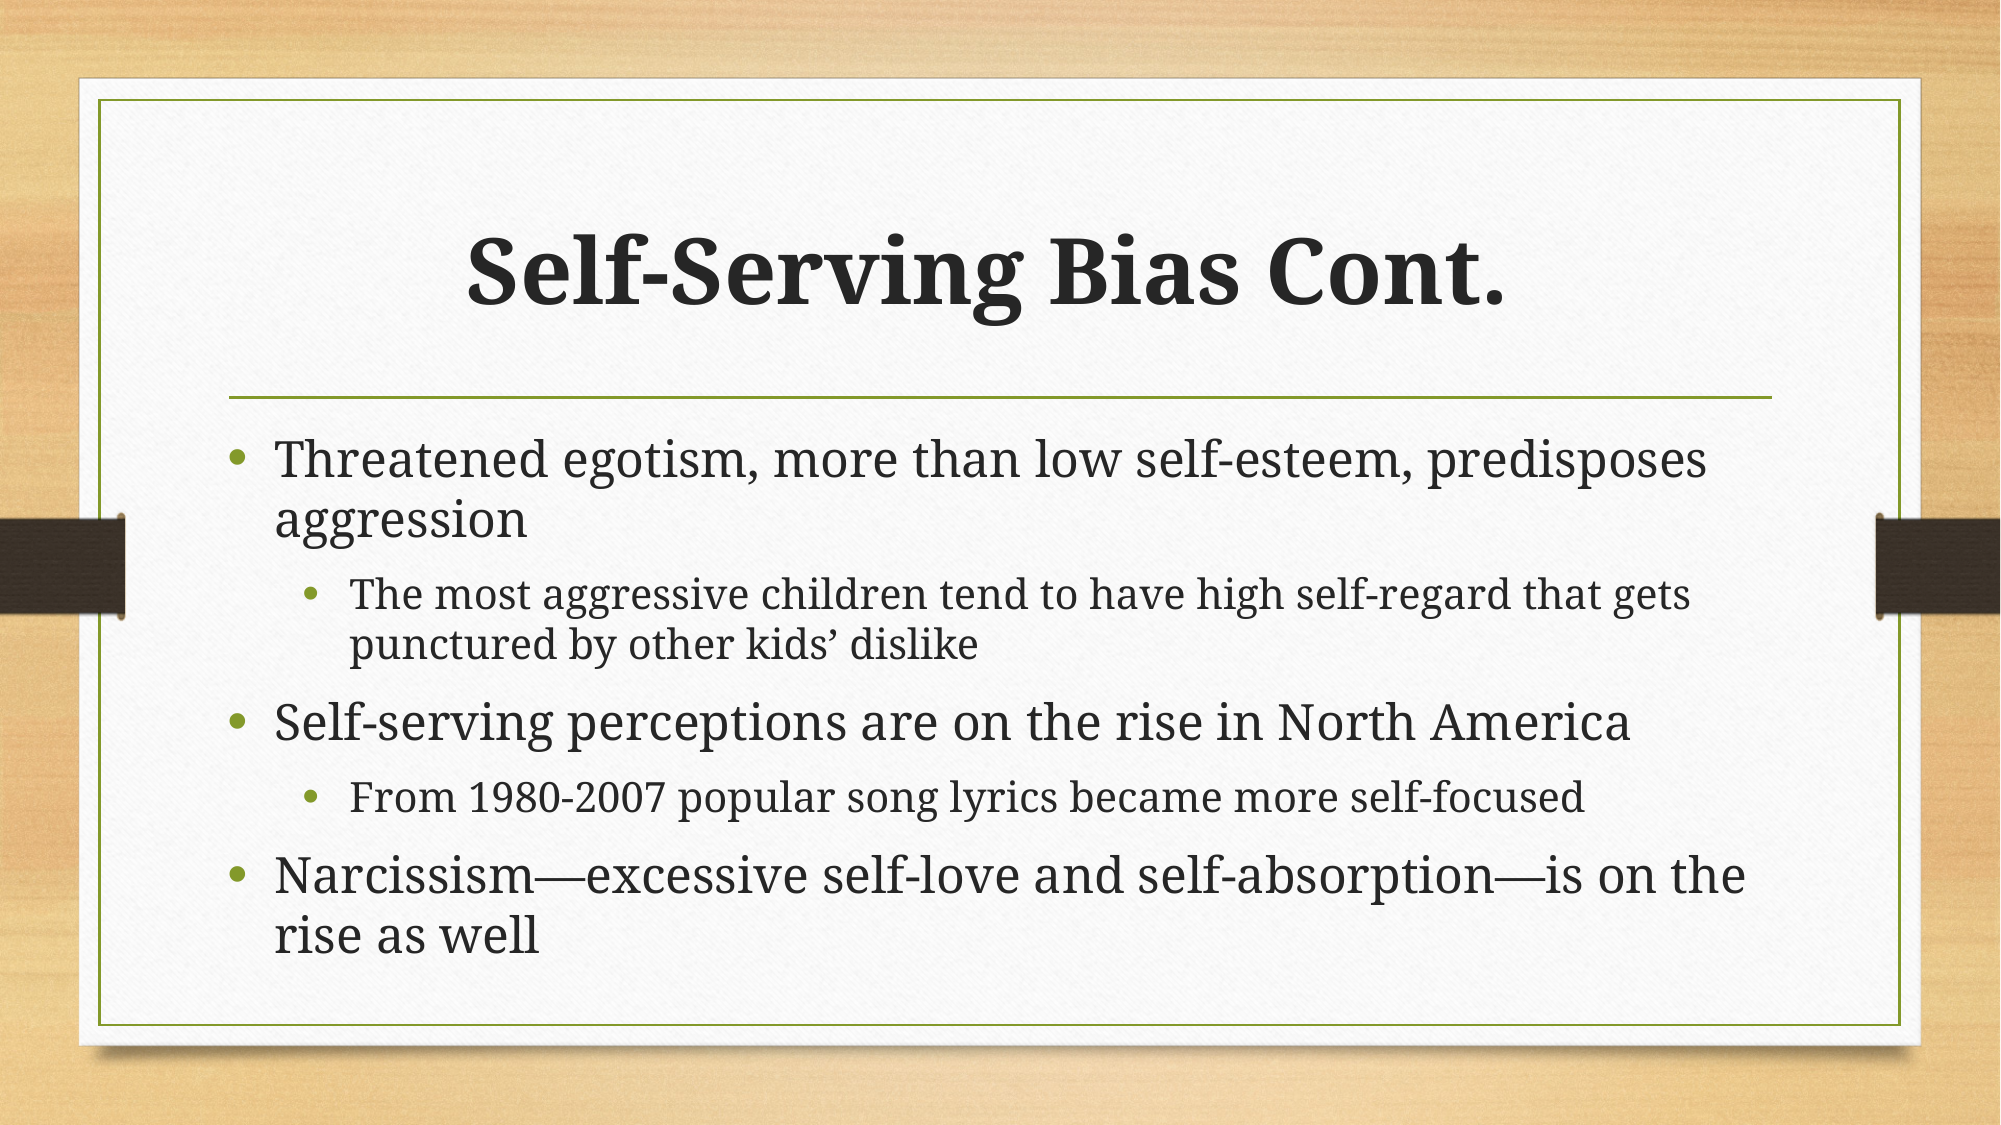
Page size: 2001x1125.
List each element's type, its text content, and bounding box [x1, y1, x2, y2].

list Threatened egotism, more than low self-esteem, predisposes aggression The most aggressive children tend to have high self-regard that gets punctured by other kids’ dislike Self-serving perceptions are on the rise in North America From 1980-2007 popular song lyrics became more self-focused Narcissism—excessive self-love and self-absorption—is on the rise as well [212, 419, 1788, 964]
picture [0, 0, 2001, 1125]
title Self-Serving Bias Cont. [212, 161, 1788, 375]
